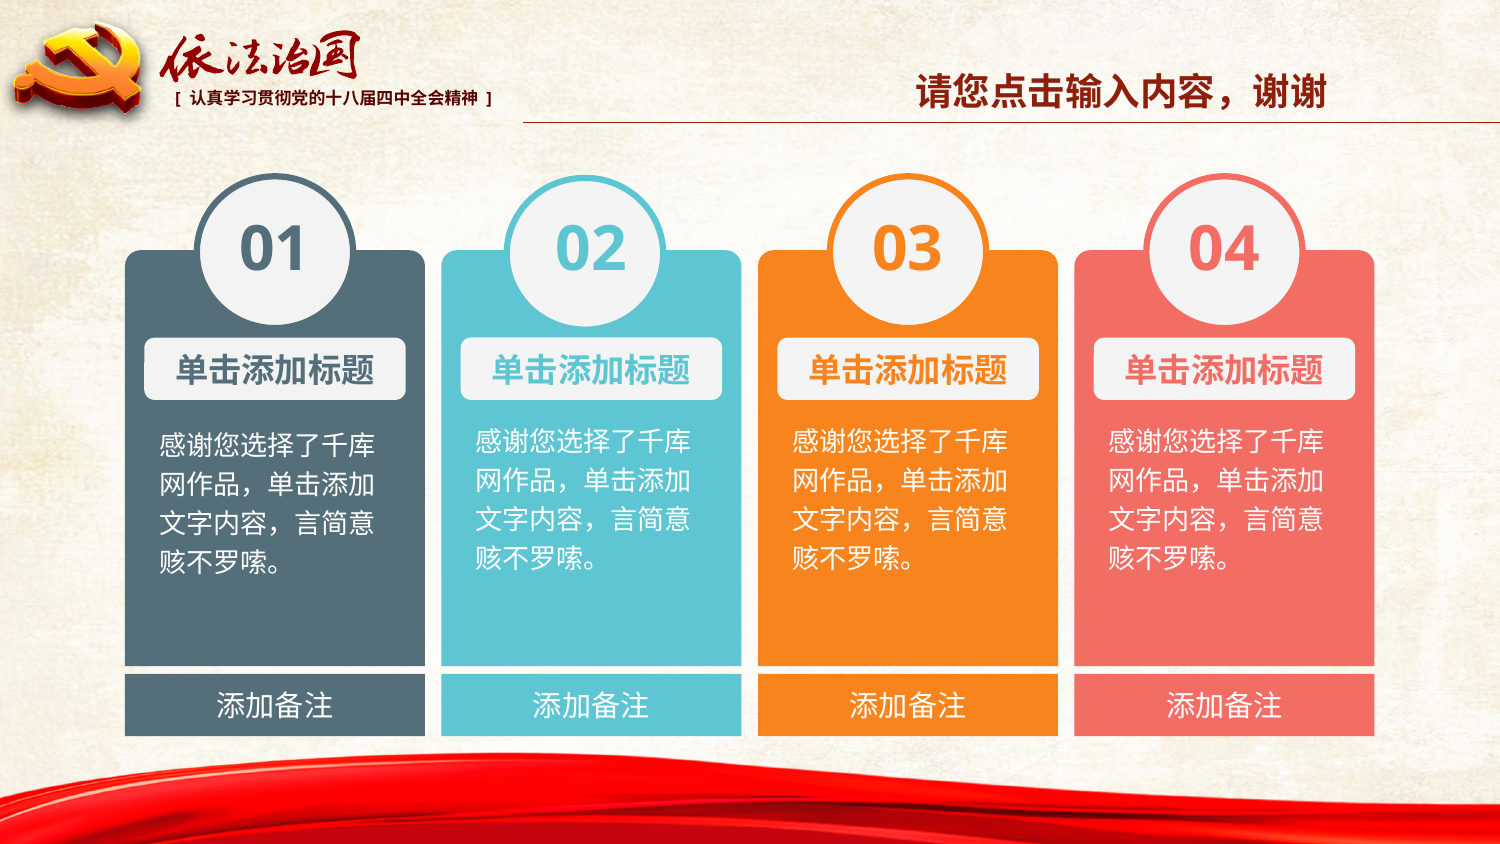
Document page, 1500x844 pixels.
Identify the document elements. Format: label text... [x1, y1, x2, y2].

text_box 请您点击输入内容，谢谢 [812, 60, 1431, 121]
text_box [124, 176, 426, 737]
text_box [441, 177, 742, 737]
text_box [1074, 176, 1375, 737]
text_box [757, 176, 1059, 737]
picture [0, 0, 1500, 844]
